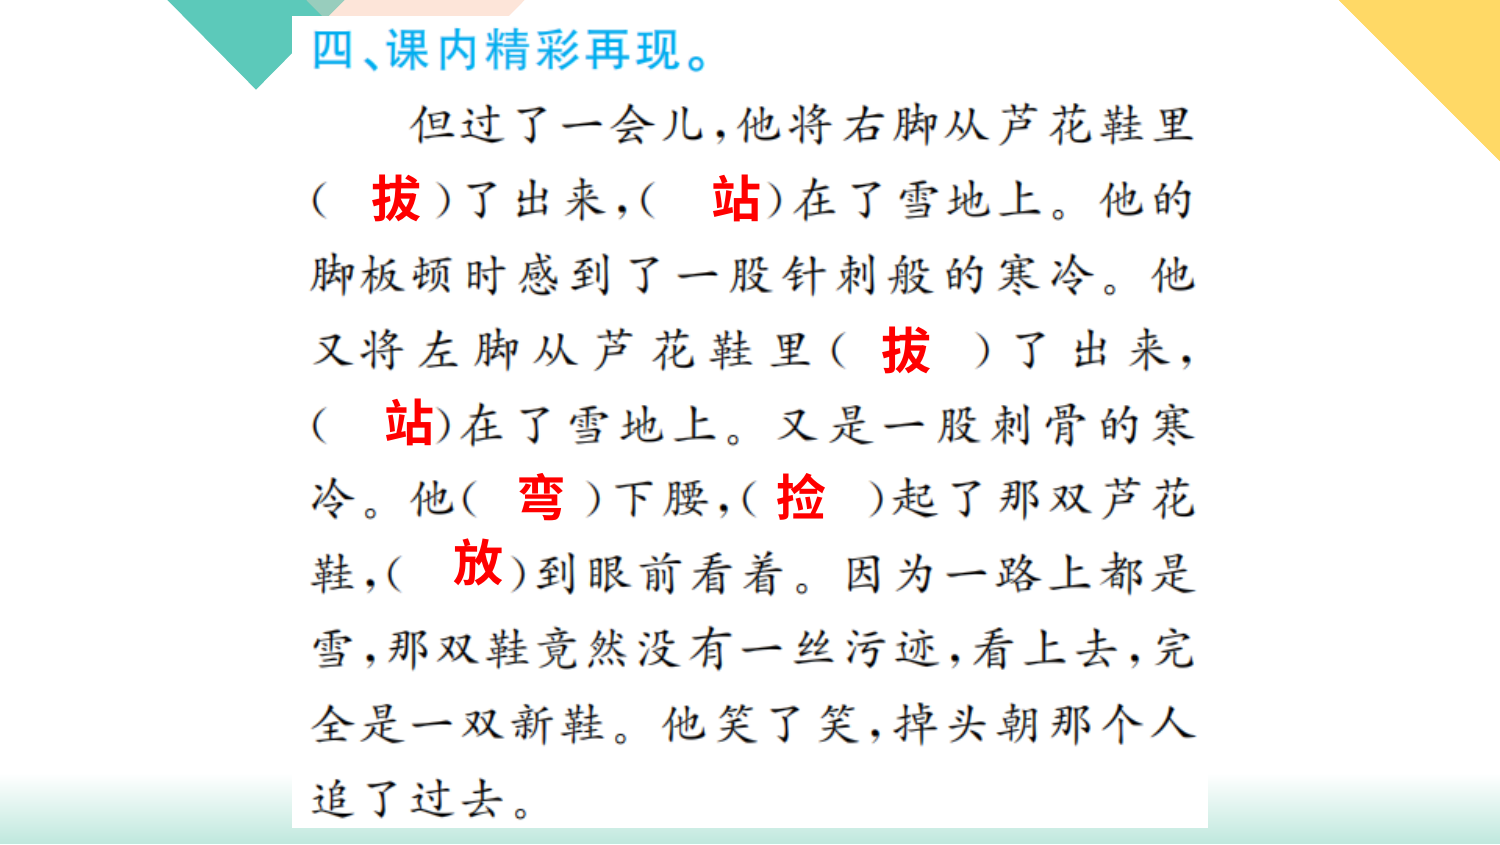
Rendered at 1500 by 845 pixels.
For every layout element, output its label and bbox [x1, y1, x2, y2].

picture [291, 16, 1209, 828]
